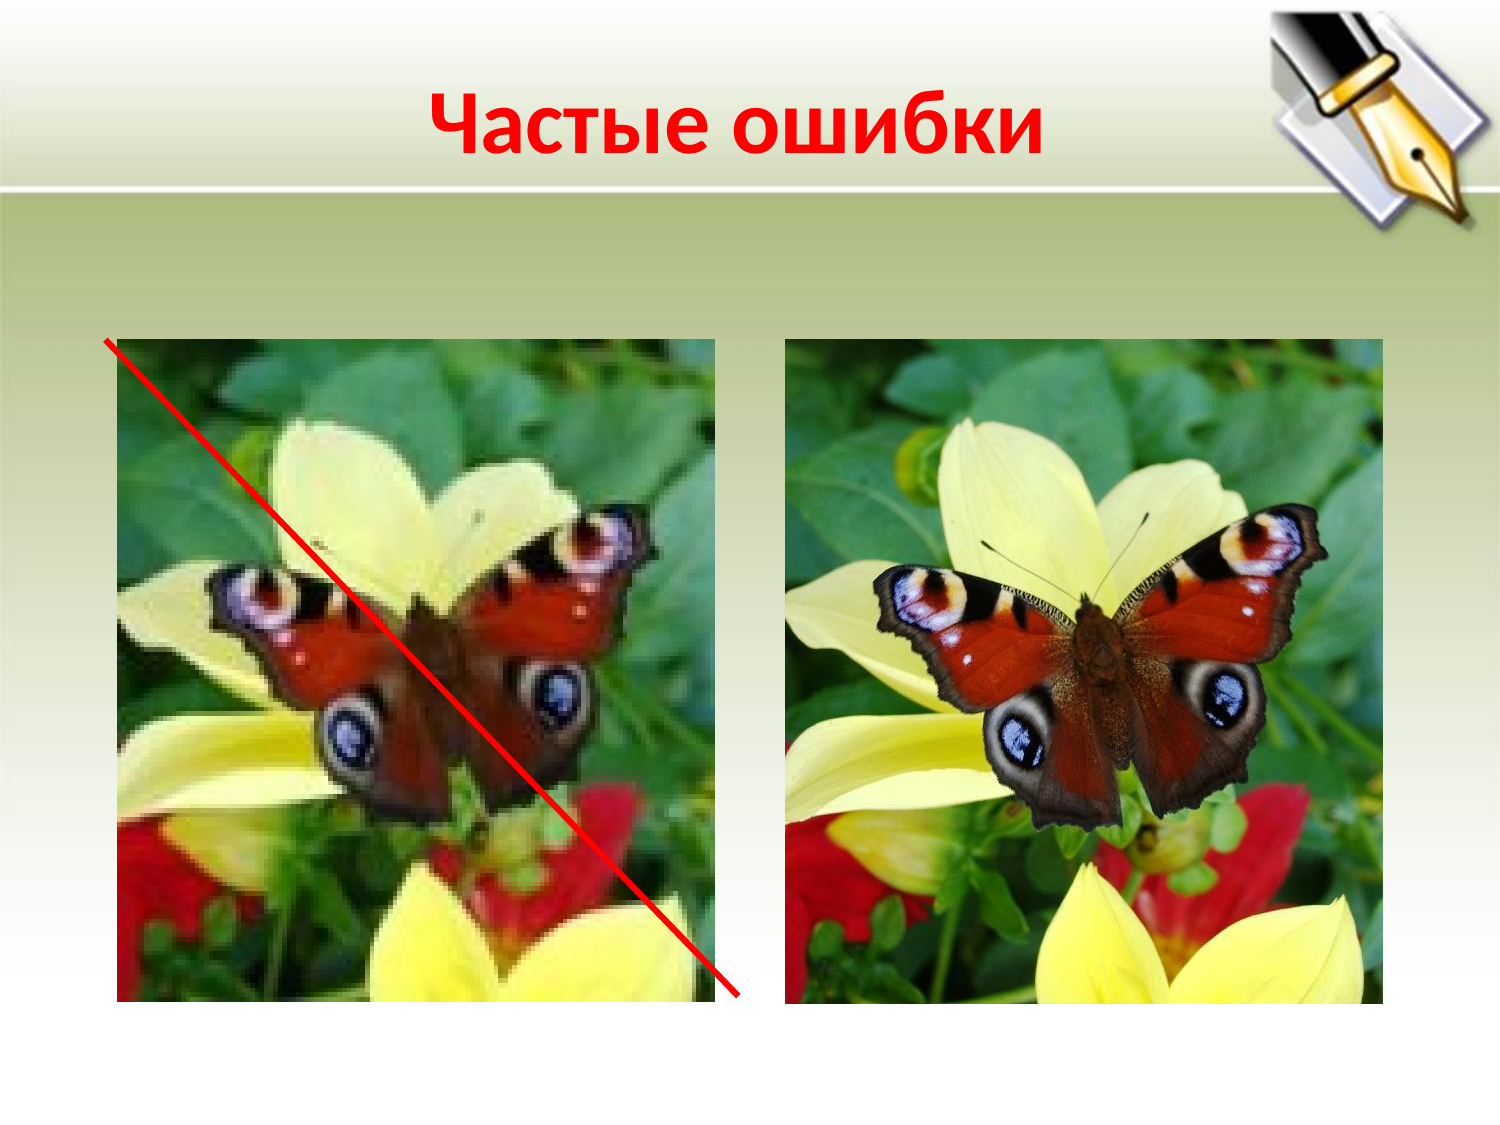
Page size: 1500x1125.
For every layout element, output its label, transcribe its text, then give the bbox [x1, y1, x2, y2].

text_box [93, 351, 751, 985]
text_box Частые ошибки [301, 54, 1176, 180]
picture [0, 0, 1500, 1125]
